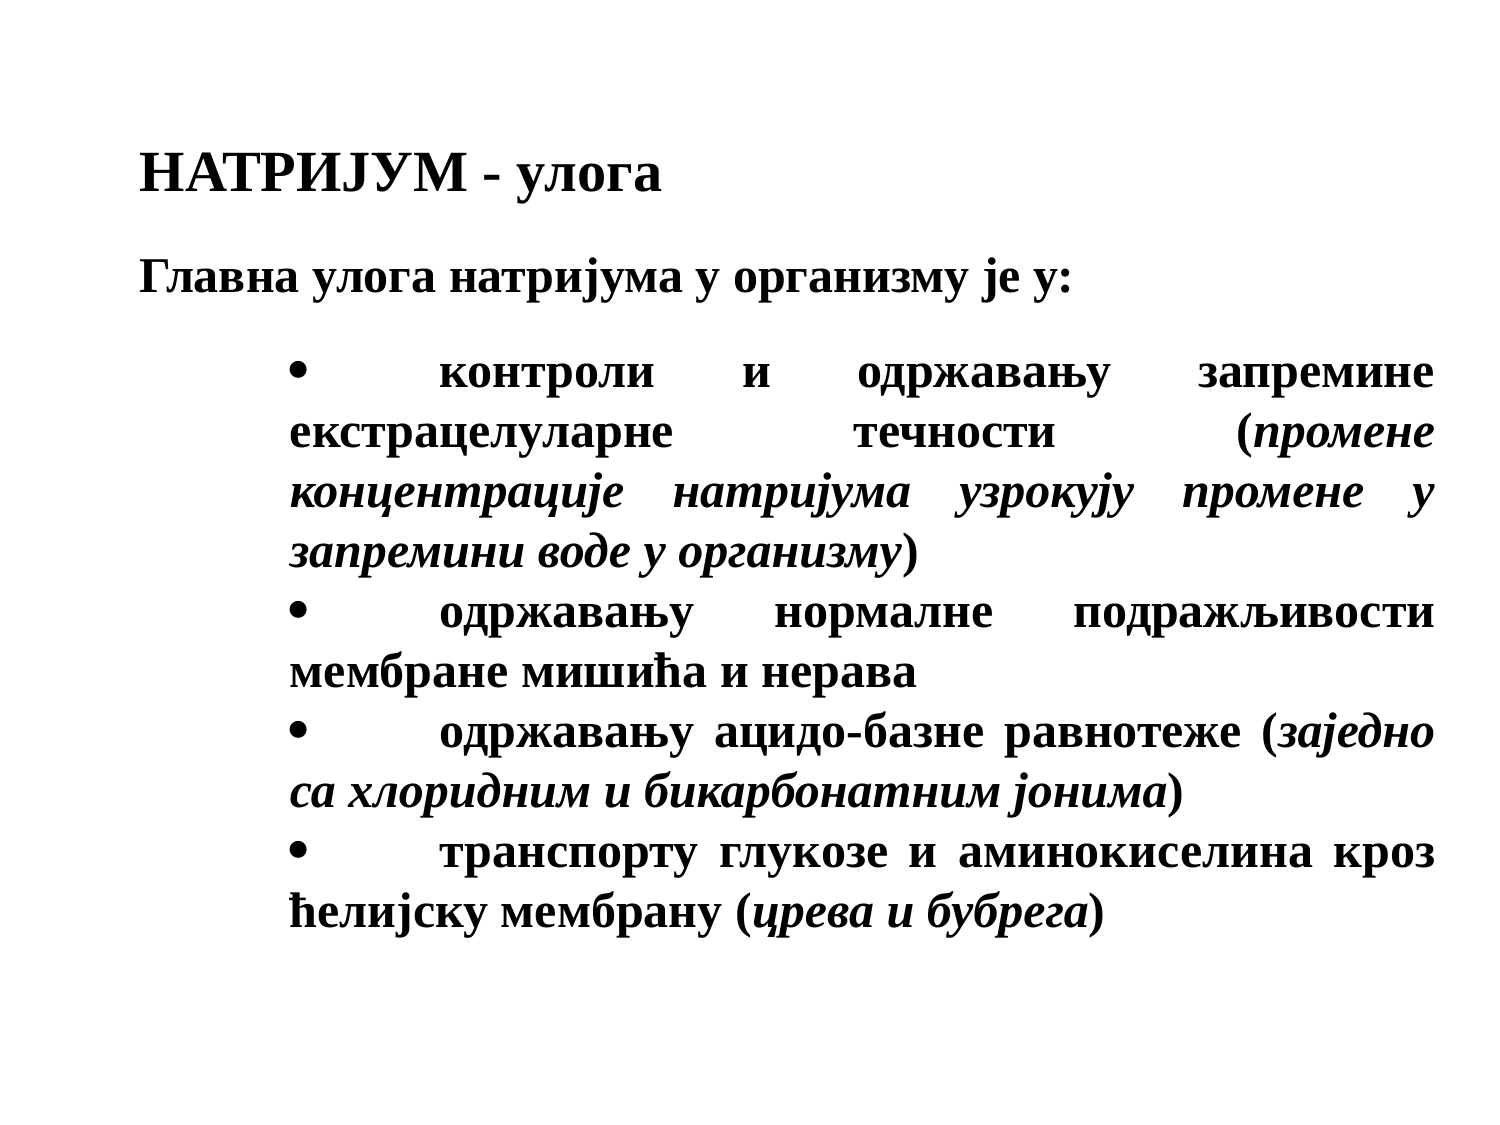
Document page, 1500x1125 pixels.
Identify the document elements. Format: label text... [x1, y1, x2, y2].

text_box НАТРИЈУМ - улога Главна улога натријума у организму је у: · контроли и одржавању запремине екстрацелуларне течности (промене концентрације натријума узрокују промене у запремини воде у организму) · одржавању нормалне подражљивости мембране мишића и нерава · одржавању ацидо-базне равнотеже (заједно са хлоридним и бикарбонатним јонима) · транспорту глукозе и аминокиселина кроз ћелијску мембрану (црева и бубрега) [125, 125, 1450, 946]
